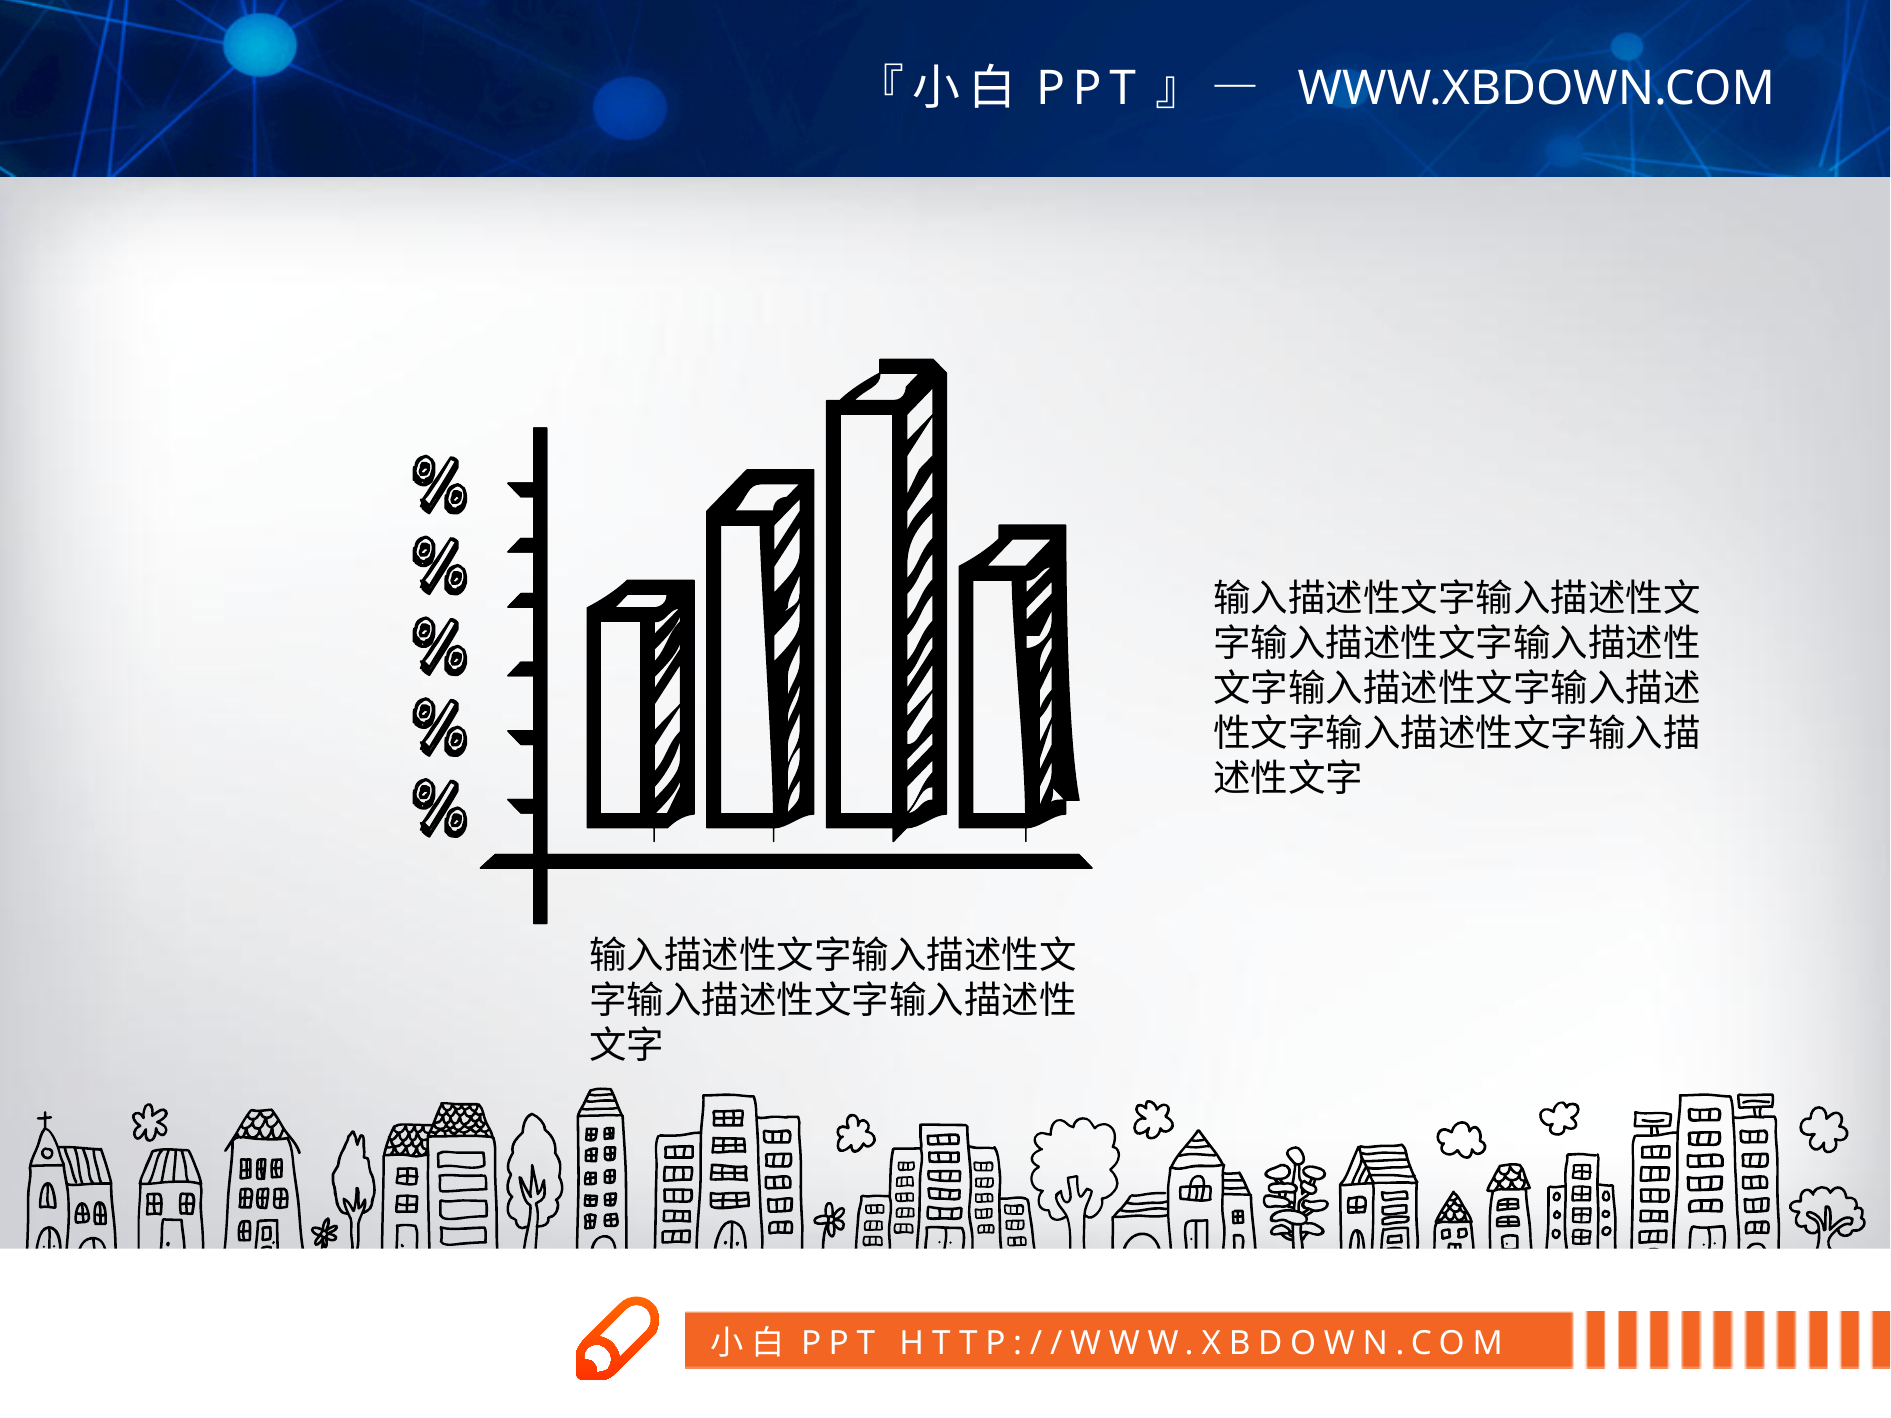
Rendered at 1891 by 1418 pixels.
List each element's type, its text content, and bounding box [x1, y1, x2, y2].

picture [971, 1149, 999, 1248]
picture [1548, 1188, 1565, 1248]
picture [268, 1116, 276, 1125]
picture [1303, 1184, 1314, 1192]
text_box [413, 535, 467, 595]
picture [67, 1149, 80, 1183]
picture [1456, 1212, 1463, 1218]
picture [33, 1131, 61, 1164]
picture [1033, 1120, 1117, 1218]
picture [891, 1150, 920, 1248]
picture [1363, 1154, 1405, 1159]
picture [1190, 1142, 1206, 1146]
picture [1289, 1150, 1302, 1163]
picture [1295, 1226, 1301, 1248]
text_box 输入描述性文字输入描述性文字输入描述性文字输入描述性文字输入描述性文字输入描述性文字输入描述性文字输入描述性文字 [1198, 567, 1750, 852]
picture [595, 1238, 613, 1248]
picture [29, 1167, 67, 1248]
picture [1224, 1196, 1253, 1248]
picture [1370, 1168, 1411, 1175]
picture [69, 1185, 114, 1248]
picture [1491, 1191, 1529, 1248]
picture [1691, 1229, 1708, 1248]
picture [397, 1146, 404, 1152]
picture [1504, 1237, 1516, 1248]
picture [1170, 1167, 1223, 1248]
picture [1675, 1096, 1737, 1248]
picture [1637, 1114, 1669, 1124]
picture [1383, 1230, 1407, 1248]
picture [255, 1117, 263, 1127]
picture [758, 1118, 801, 1248]
text_box 输入描述性文字输入描述性文字输入描述性文字输入描述性文字 [574, 923, 1125, 1074]
picture [524, 1180, 543, 1248]
picture [946, 1230, 962, 1248]
picture [1344, 1152, 1360, 1183]
picture [274, 1124, 281, 1137]
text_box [413, 455, 467, 514]
picture [588, 1096, 613, 1100]
picture [1355, 1164, 1364, 1182]
picture [258, 1222, 276, 1248]
picture [1361, 1171, 1368, 1182]
picture [717, 1224, 730, 1248]
picture [1058, 1178, 1090, 1248]
picture [1295, 1168, 1302, 1209]
picture [1236, 1237, 1241, 1248]
picture [248, 1127, 258, 1136]
picture [420, 1132, 427, 1138]
picture [1362, 1147, 1404, 1152]
picture [1514, 1180, 1523, 1188]
picture [409, 1146, 414, 1154]
picture [1130, 1195, 1166, 1202]
picture [82, 1240, 92, 1248]
picture [140, 1183, 201, 1248]
picture [1633, 1134, 1676, 1248]
picture [733, 1224, 744, 1248]
picture [142, 1152, 158, 1182]
picture [579, 1117, 625, 1248]
picture [1373, 1177, 1414, 1181]
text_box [413, 616, 467, 676]
picture [581, 1110, 619, 1114]
picture [1127, 1236, 1157, 1248]
picture [398, 1227, 415, 1248]
picture [1124, 1204, 1166, 1210]
picture [175, 1152, 185, 1180]
picture [1490, 1182, 1497, 1189]
picture [1792, 1189, 1863, 1234]
picture [152, 1151, 166, 1182]
picture [1711, 1228, 1723, 1248]
picture [1174, 1156, 1219, 1167]
picture [1187, 1222, 1194, 1248]
picture [1508, 1172, 1517, 1178]
picture [1496, 1173, 1503, 1180]
picture [1273, 1227, 1287, 1233]
picture [1118, 1210, 1166, 1215]
picture [0, 0, 1891, 1248]
picture [1819, 1209, 1850, 1248]
picture [927, 1229, 944, 1248]
picture [1735, 1118, 1777, 1248]
picture [827, 1205, 831, 1215]
picture [1502, 1180, 1509, 1188]
picture [96, 1151, 109, 1182]
picture [1183, 1148, 1213, 1153]
picture [836, 1210, 842, 1217]
picture [1274, 1212, 1305, 1222]
picture [1352, 1233, 1357, 1248]
picture [51, 1230, 58, 1248]
picture [817, 1218, 827, 1222]
picture [919, 1126, 971, 1248]
picture [657, 1135, 699, 1248]
picture [1271, 1185, 1294, 1191]
picture [60, 1149, 74, 1183]
picture [685, 1311, 1891, 1369]
picture [1302, 1225, 1321, 1233]
picture [1367, 1161, 1407, 1167]
picture [244, 1119, 251, 1127]
picture [77, 1149, 90, 1183]
picture [1225, 1182, 1244, 1187]
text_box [480, 359, 1093, 924]
picture [1001, 1199, 1032, 1248]
picture [585, 1102, 616, 1108]
picture [347, 1205, 362, 1248]
picture [393, 1138, 401, 1144]
picture [1567, 1156, 1597, 1248]
picture [384, 1156, 428, 1248]
picture [1512, 1166, 1520, 1171]
picture [1809, 1214, 1819, 1221]
picture [698, 1097, 761, 1248]
picture [86, 1150, 99, 1182]
picture [509, 1116, 560, 1226]
picture [1266, 1197, 1288, 1205]
picture [95, 1240, 103, 1248]
picture [1305, 1168, 1323, 1177]
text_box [413, 778, 467, 838]
picture [1114, 1217, 1169, 1248]
picture [1305, 1202, 1325, 1209]
picture [39, 1230, 48, 1248]
picture [262, 1124, 270, 1136]
picture [1198, 1222, 1205, 1248]
picture [1342, 1185, 1372, 1248]
picture [335, 1135, 373, 1211]
picture [1225, 1175, 1240, 1179]
picture [184, 1152, 198, 1181]
picture [401, 1131, 407, 1138]
picture [429, 1138, 495, 1248]
picture [858, 1197, 889, 1248]
picture [227, 1139, 301, 1248]
picture [1268, 1167, 1288, 1177]
picture [1599, 1186, 1614, 1248]
picture [1436, 1223, 1472, 1248]
picture [1740, 1096, 1771, 1106]
picture [163, 1221, 183, 1248]
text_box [413, 697, 467, 757]
picture [1374, 1184, 1416, 1248]
picture [164, 1151, 174, 1181]
